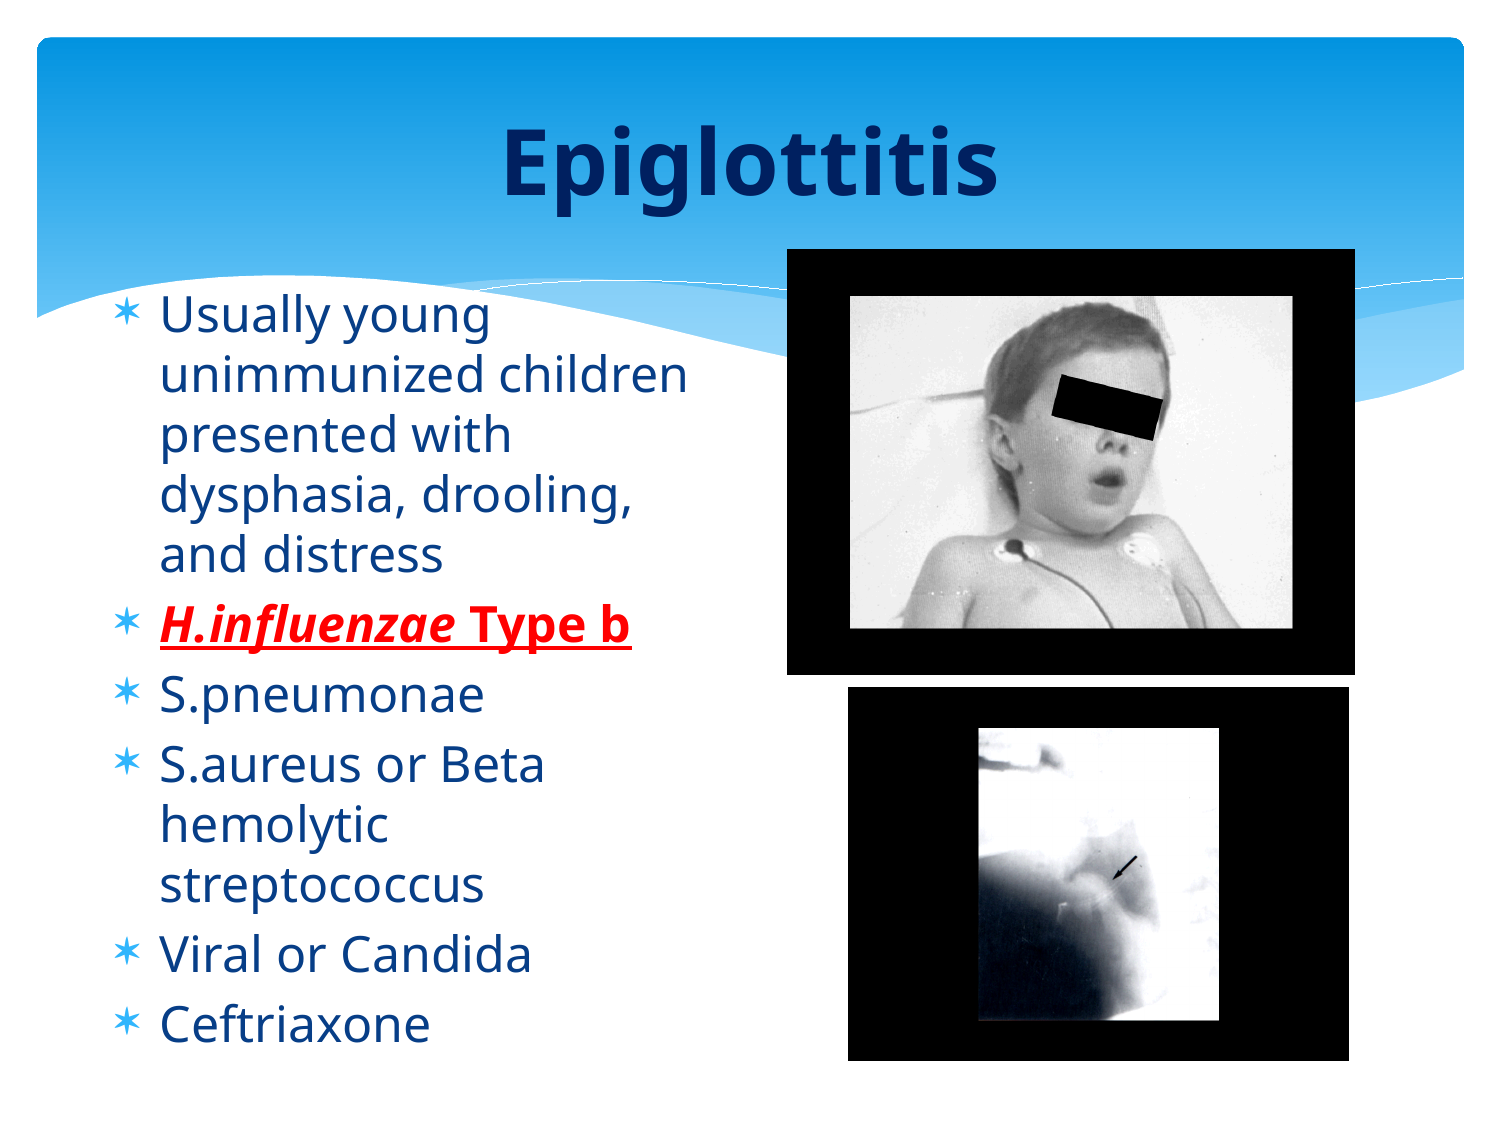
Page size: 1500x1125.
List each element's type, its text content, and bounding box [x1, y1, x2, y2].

list Usually young unimmunized children presented with dysphasia, drooling, and distress H.influenzae Type b S.pneumonae S.aureus or Beta hemolytic streptococcus Viral or Candida Ceftriaxone [99, 275, 727, 841]
picture [848, 687, 1349, 1062]
picture [787, 249, 1355, 676]
title Epiglottitis [75, 55, 1425, 261]
